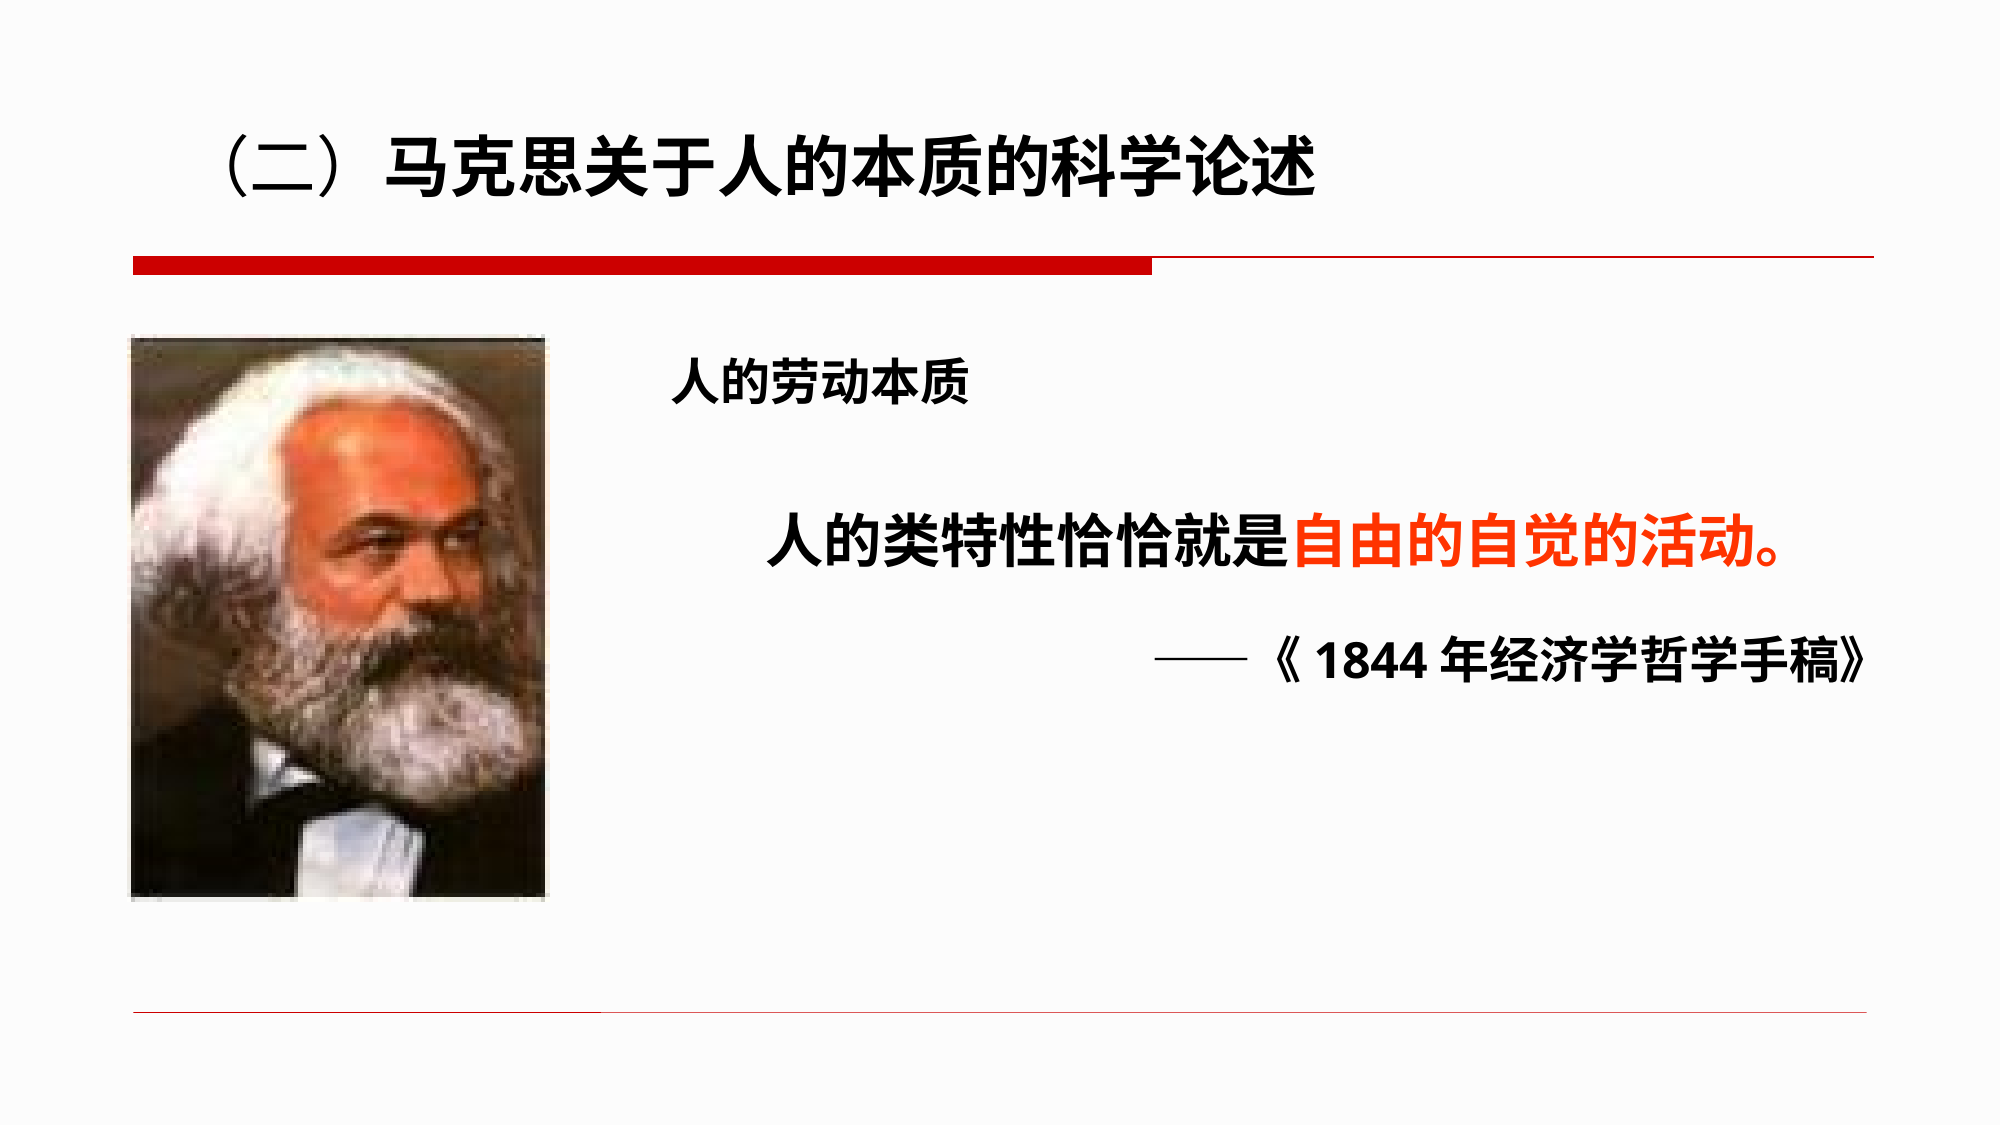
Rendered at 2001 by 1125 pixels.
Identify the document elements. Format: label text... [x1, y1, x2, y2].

text_box 人的劳动本质 [655, 343, 1297, 419]
text_box 人的类特性恰恰就是自由的自觉的活动。 ——《1844年经济学哲学手稿》 [643, 462, 1921, 1125]
picture [127, 334, 550, 902]
text_box （二）马克思关于人的本质的科学论述 [127, 117, 1622, 326]
